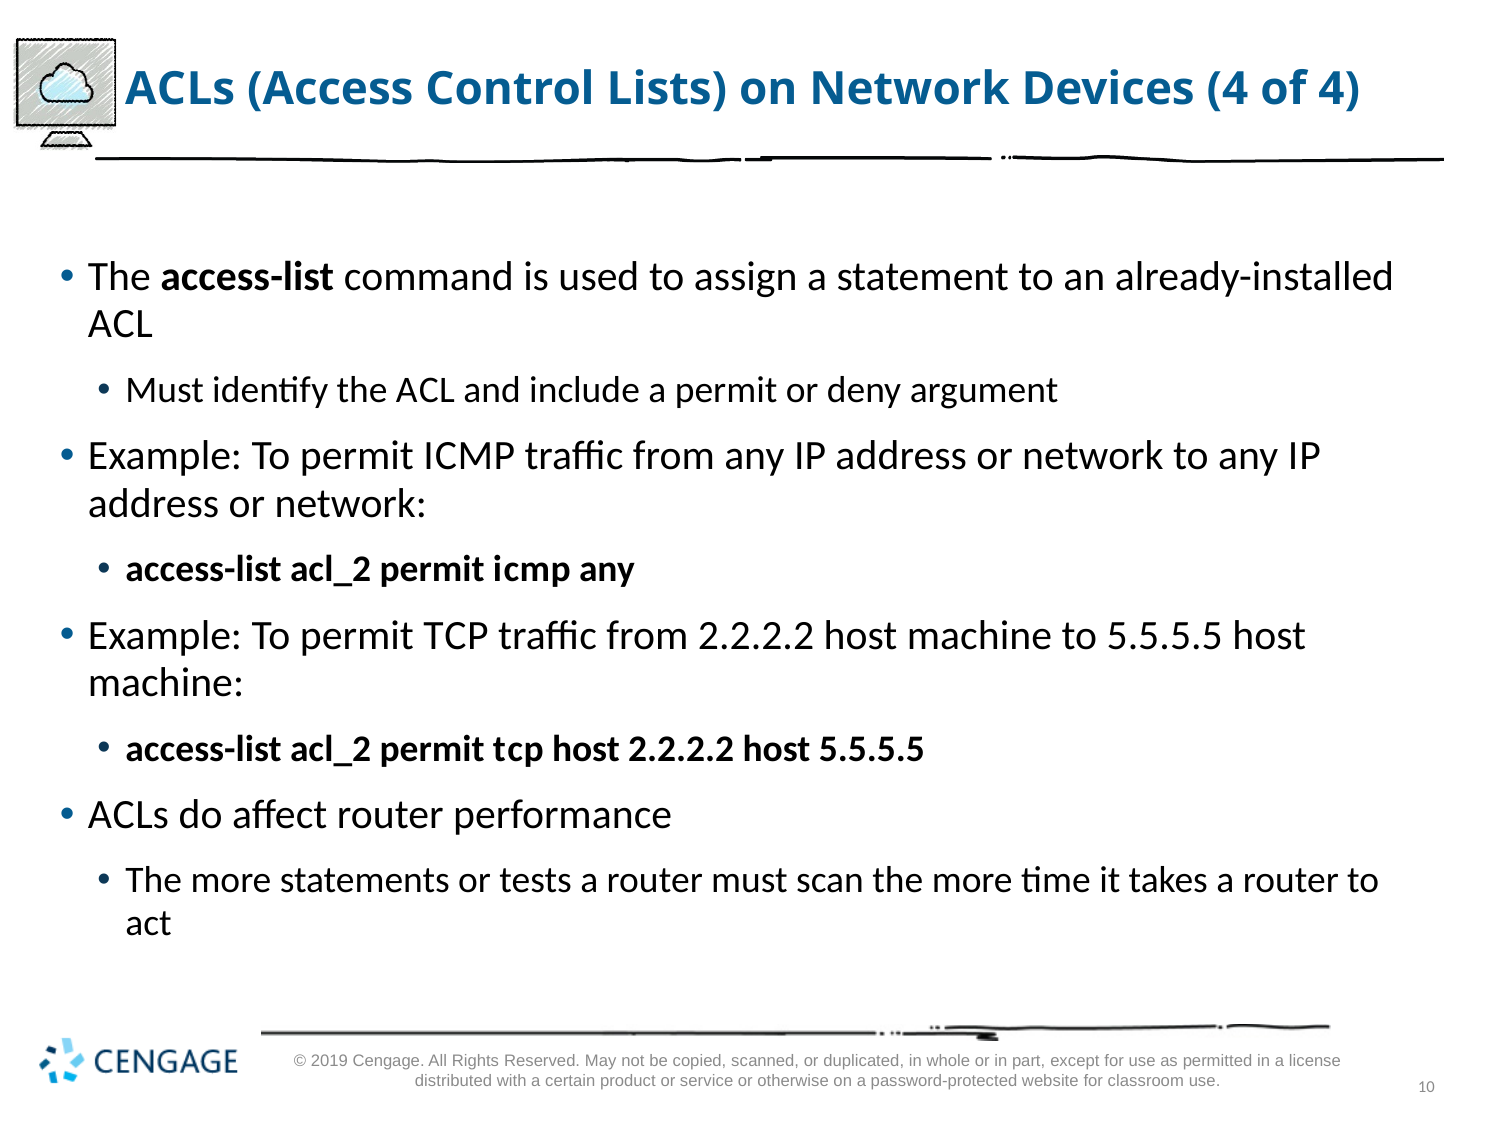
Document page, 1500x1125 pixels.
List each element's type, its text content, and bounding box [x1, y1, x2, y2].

picture [95, 155, 1444, 163]
title A C Ls (Access Control Lists) on Network Devices (4 of 4) [125, 66, 1442, 116]
picture [19, 1024, 250, 1096]
picture [13, 36, 117, 151]
picture [261, 1024, 1331, 1041]
list The access-list command is used to assign a statement to an already-installed A C L Must identify the A C L and include a permit or deny argument Example: To permit I C M P traffic from any IP address or network to any I P address or network: access-list acl_2 permit i c m p any Example: To permit T C P traffic from 2.2.2.2 host machine to 5.5.5.5 host machine: access-list acl_2 permit t c p host 2.2.2.2 host 5.5.5.5 A C Ls do affect router performance The more statements or tests a router must scan the more time it takes a router to act [59, 252, 1413, 952]
footer © 2019 Cengage. All Rights Reserved. May not be copied, scanned, or duplicated, in whole or in part, except for use as permitted in a license distributed with a certain product or service or otherwise on a password-protected website for classroom use. [262, 1050, 1375, 1091]
